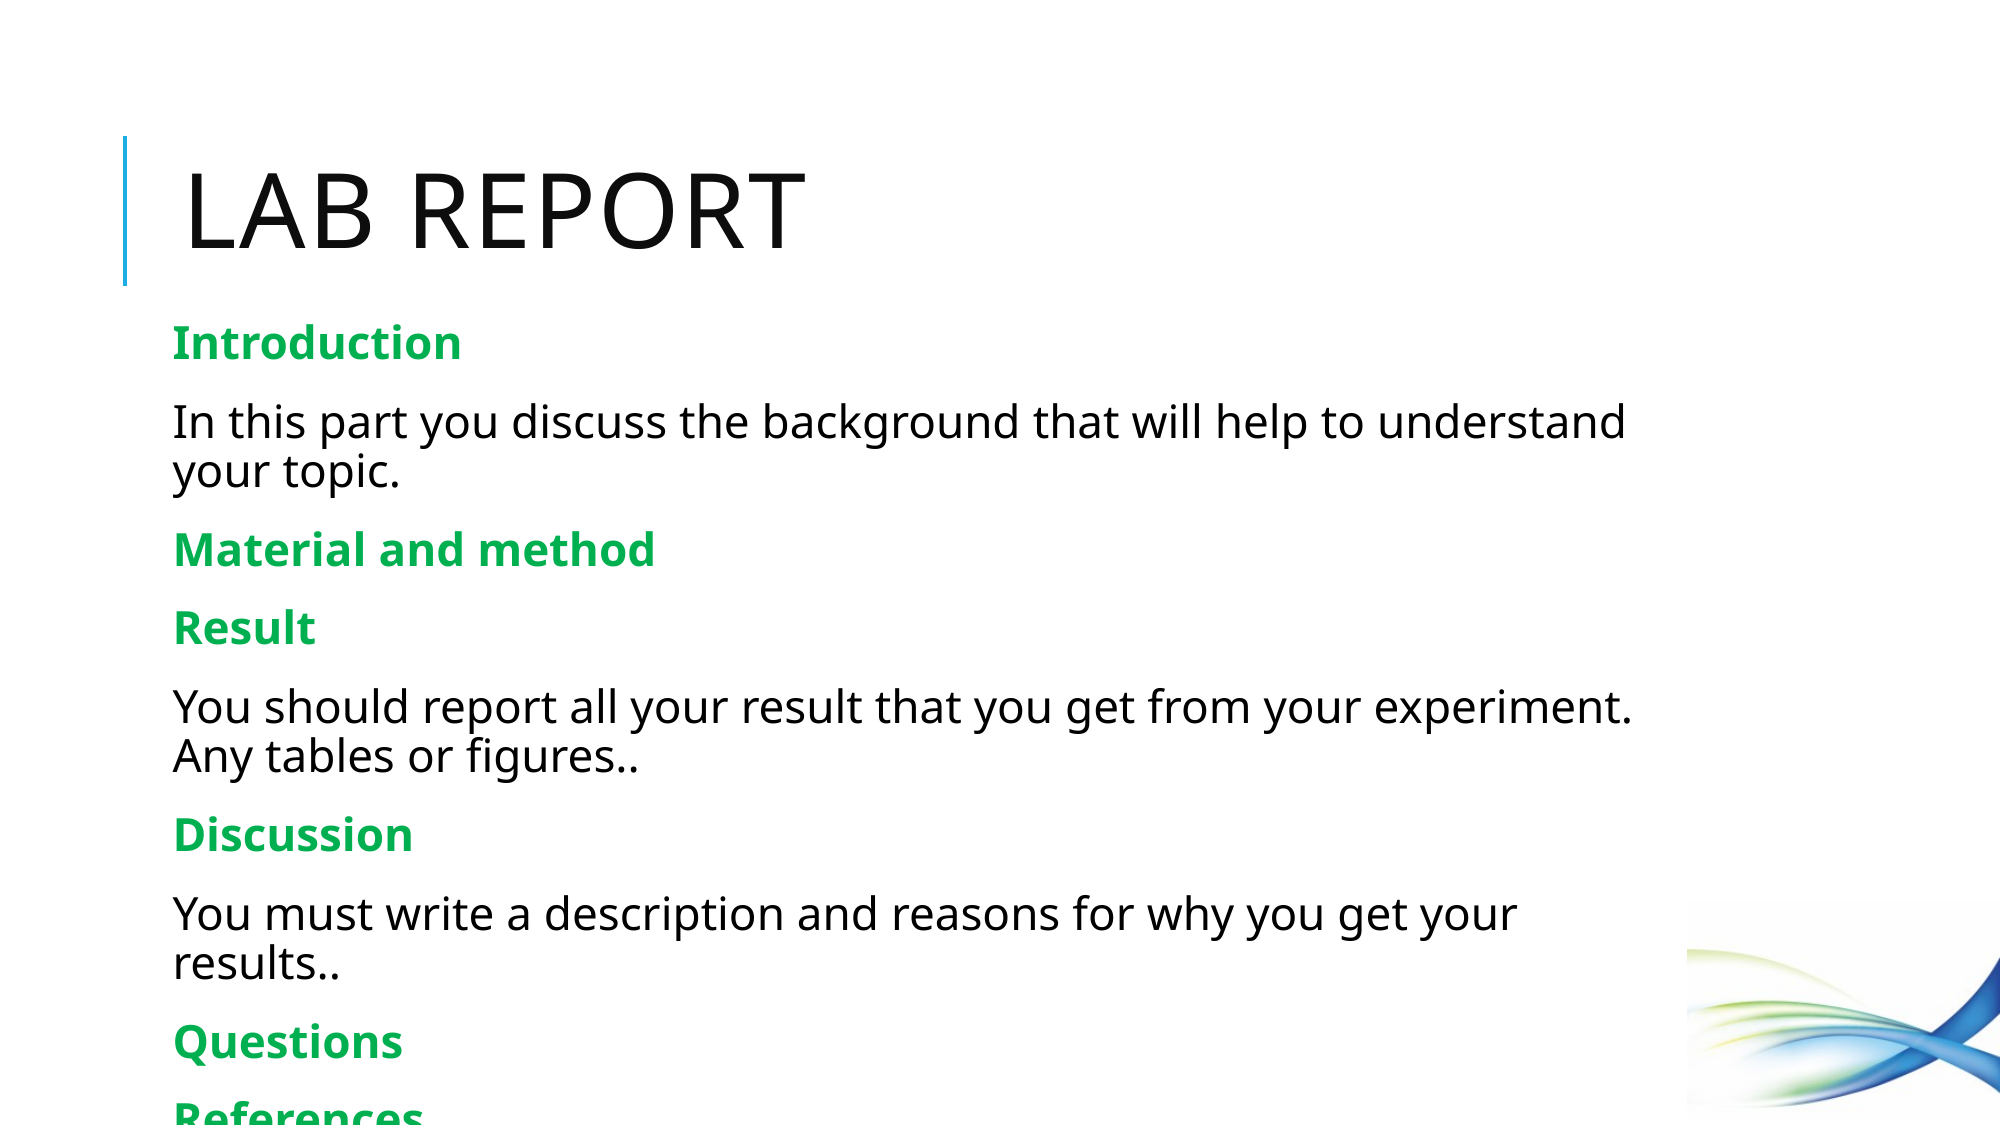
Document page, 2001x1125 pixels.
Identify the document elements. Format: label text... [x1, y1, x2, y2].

list Introduction In this part you discuss the background that will help to understand your topic. Material and method Result You should report all your result that you get from your experiment. Any tables or figures.. Discussion You must write a description and reasons for why you get your results.. Questions References [150, 312, 1675, 950]
title Lab Report [168, 96, 1763, 342]
picture [1687, 901, 2000, 1120]
